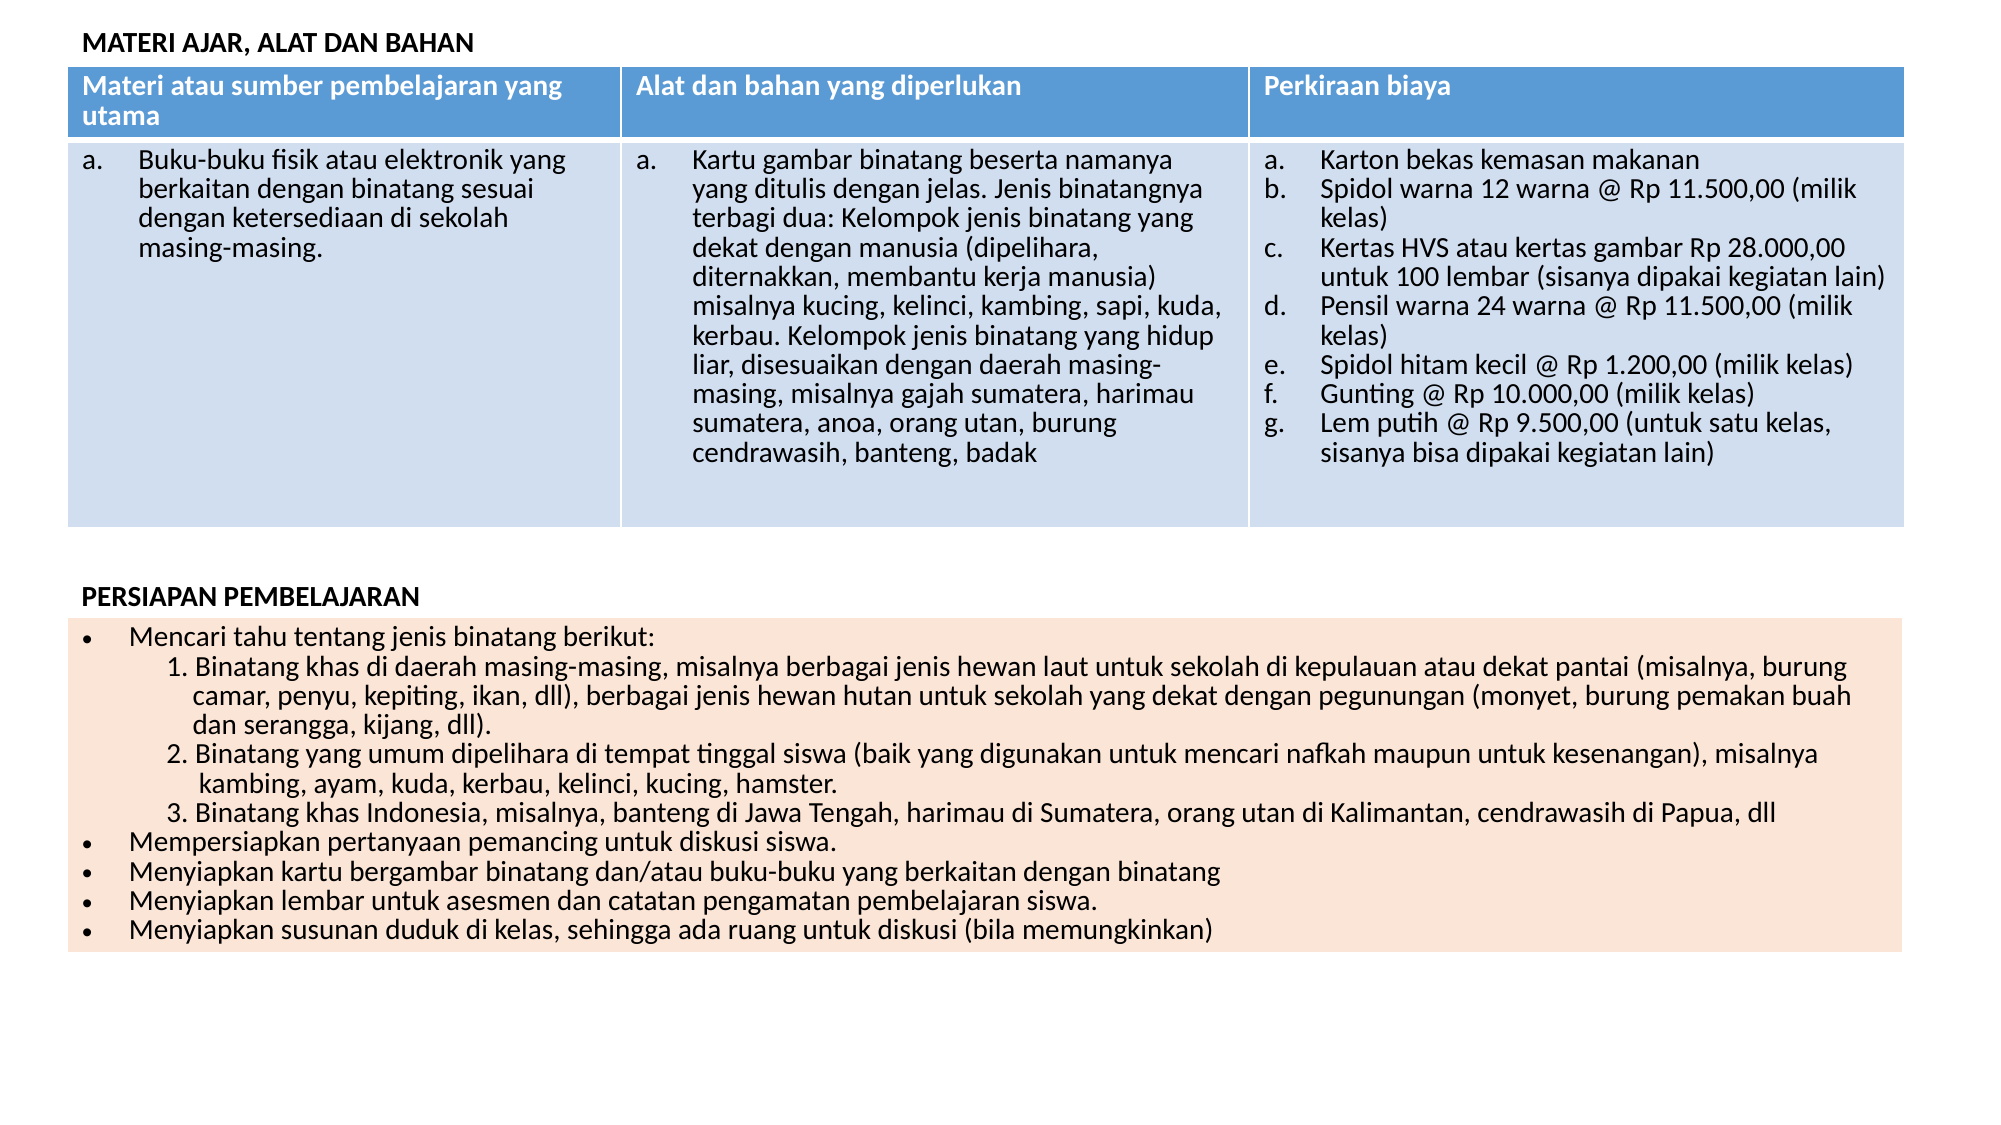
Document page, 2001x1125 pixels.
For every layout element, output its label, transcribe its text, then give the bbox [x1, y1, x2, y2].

table_cell Buku-buku fisik atau elektronik yang berkaitan dengan binatang sesuai dengan ketersediaan di sekolah masing-masing. [68, 143, 620, 527]
table_cell Karton bekas kemasan makanan Spidol warna 12 warna @ Rp 11.500,00 (milik kelas) Kertas HVS atau kertas gambar Rp 28.000,00 untuk 100 lembar (sisanya dipakai kegiatan lain) Pensil warna 24 warna @ Rp 11.500,00 (milik kelas) Spidol hitam kecil @ Rp 1.200,00 (milik kelas) Gunting @ Rp 10.000,00 (milik kelas) Lem putih @ Rp 9.500,00 (untuk satu kelas, sisanya bisa dipakai kegiatan lain) [1250, 143, 1904, 527]
table_header Mencari tahu tentang jenis binatang berikut: 1. Binatang khas di daerah masing-masing, misalnya berbagai jenis hewan laut untuk sekolah di kepulauan atau dekat pantai (misalnya, burung camar, penyu, kepiting, ikan, dll), berbagai jenis hewan hutan untuk sekolah yang dekat dengan pegunungan (monyet, burung pemakan buah dan serangga, kijang, dll). 2. Binatang yang umum dipelihara di tempat tinggal siswa (baik yang digunakan untuk mencari nafkah maupun untuk kesenangan), misalnya kambing, ayam, kuda, kerbau, kelinci, kucing, hamster. 3. Binatang khas Indonesia, misalnya, banteng di Jawa Tengah, harimau di Sumatera, orang utan di Kalimantan, cendrawasih di Papua, dll Mempersiapkan pertanyaan pemancing untuk diskusi siswa. Menyiapkan kartu bergambar binatang dan/atau buku-buku yang berkaitan dengan binatang Menyiapkan lembar untuk asesmen dan catatan pengamatan pembelajaran siswa. Menyiapkan susunan duduk di kelas, sehingga ada ruang untuk diskusi (bila memungkinkan) [68, 618, 1902, 952]
text_box MATERI AJAR, ALAT DAN BAHAN [67, 16, 696, 67]
table_header Materi atau sumber pembelajaran yang utama [68, 67, 620, 137]
table_header Perkiraan biaya [1250, 67, 1904, 137]
table_cell Kartu gambar binatang beserta namanya yang ditulis dengan jelas. Jenis binatangnya terbagi dua: Kelompok jenis binatang yang dekat dengan manusia (dipelihara, diternakkan, membantu kerja manusia) misalnya kucing, kelinci, kambing, sapi, kuda, kerbau. Kelompok jenis binatang yang hidup liar, disesuaikan dengan daerah masing-masing, misalnya gajah sumatera, harimau sumatera, anoa, orang utan, burung cendrawasih, banteng, badak [622, 143, 1248, 527]
table_header Alat dan bahan yang diperlukan [622, 67, 1248, 137]
text_box PERSIAPAN PEMBELAJARAN [66, 569, 661, 616]
